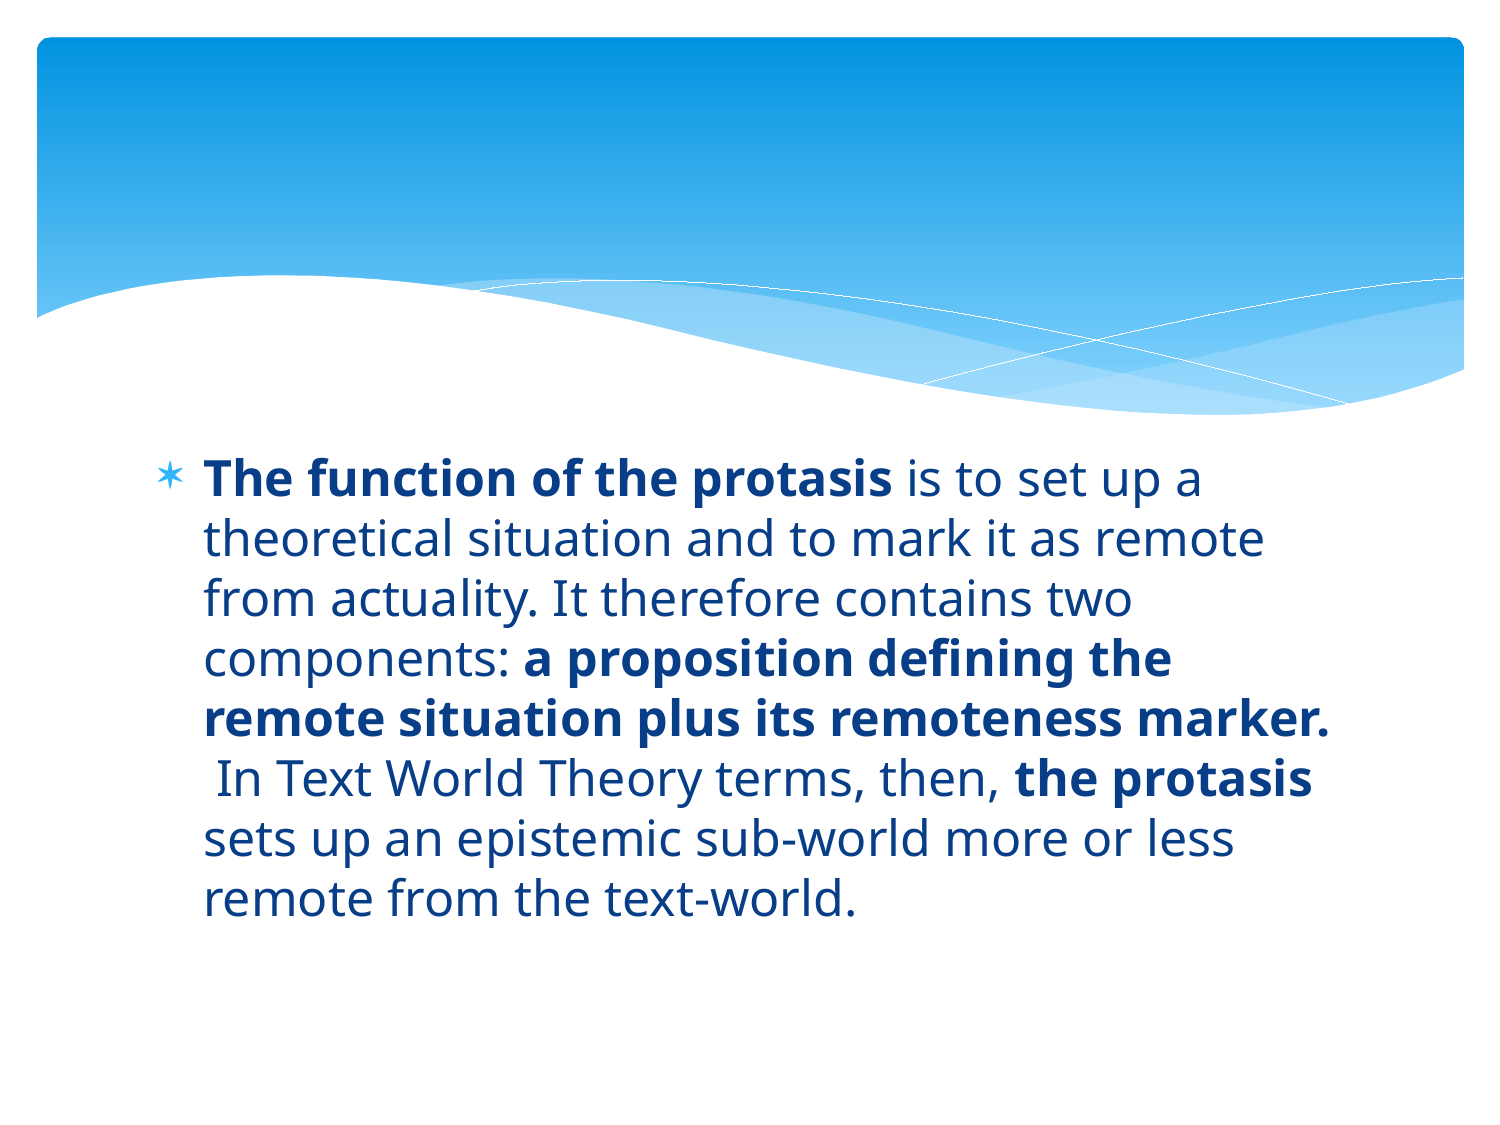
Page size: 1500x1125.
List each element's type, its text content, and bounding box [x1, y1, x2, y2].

list The function of the protasis is to set up a theoretical situation and to mark it as remote from actuality. It therefore contains two components: a proposition defining the remote situation plus its remoteness marker. In Text World Theory terms, then, the protasis sets up an epistemic sub-world more or less remote from the text-world. [143, 438, 1359, 1005]
